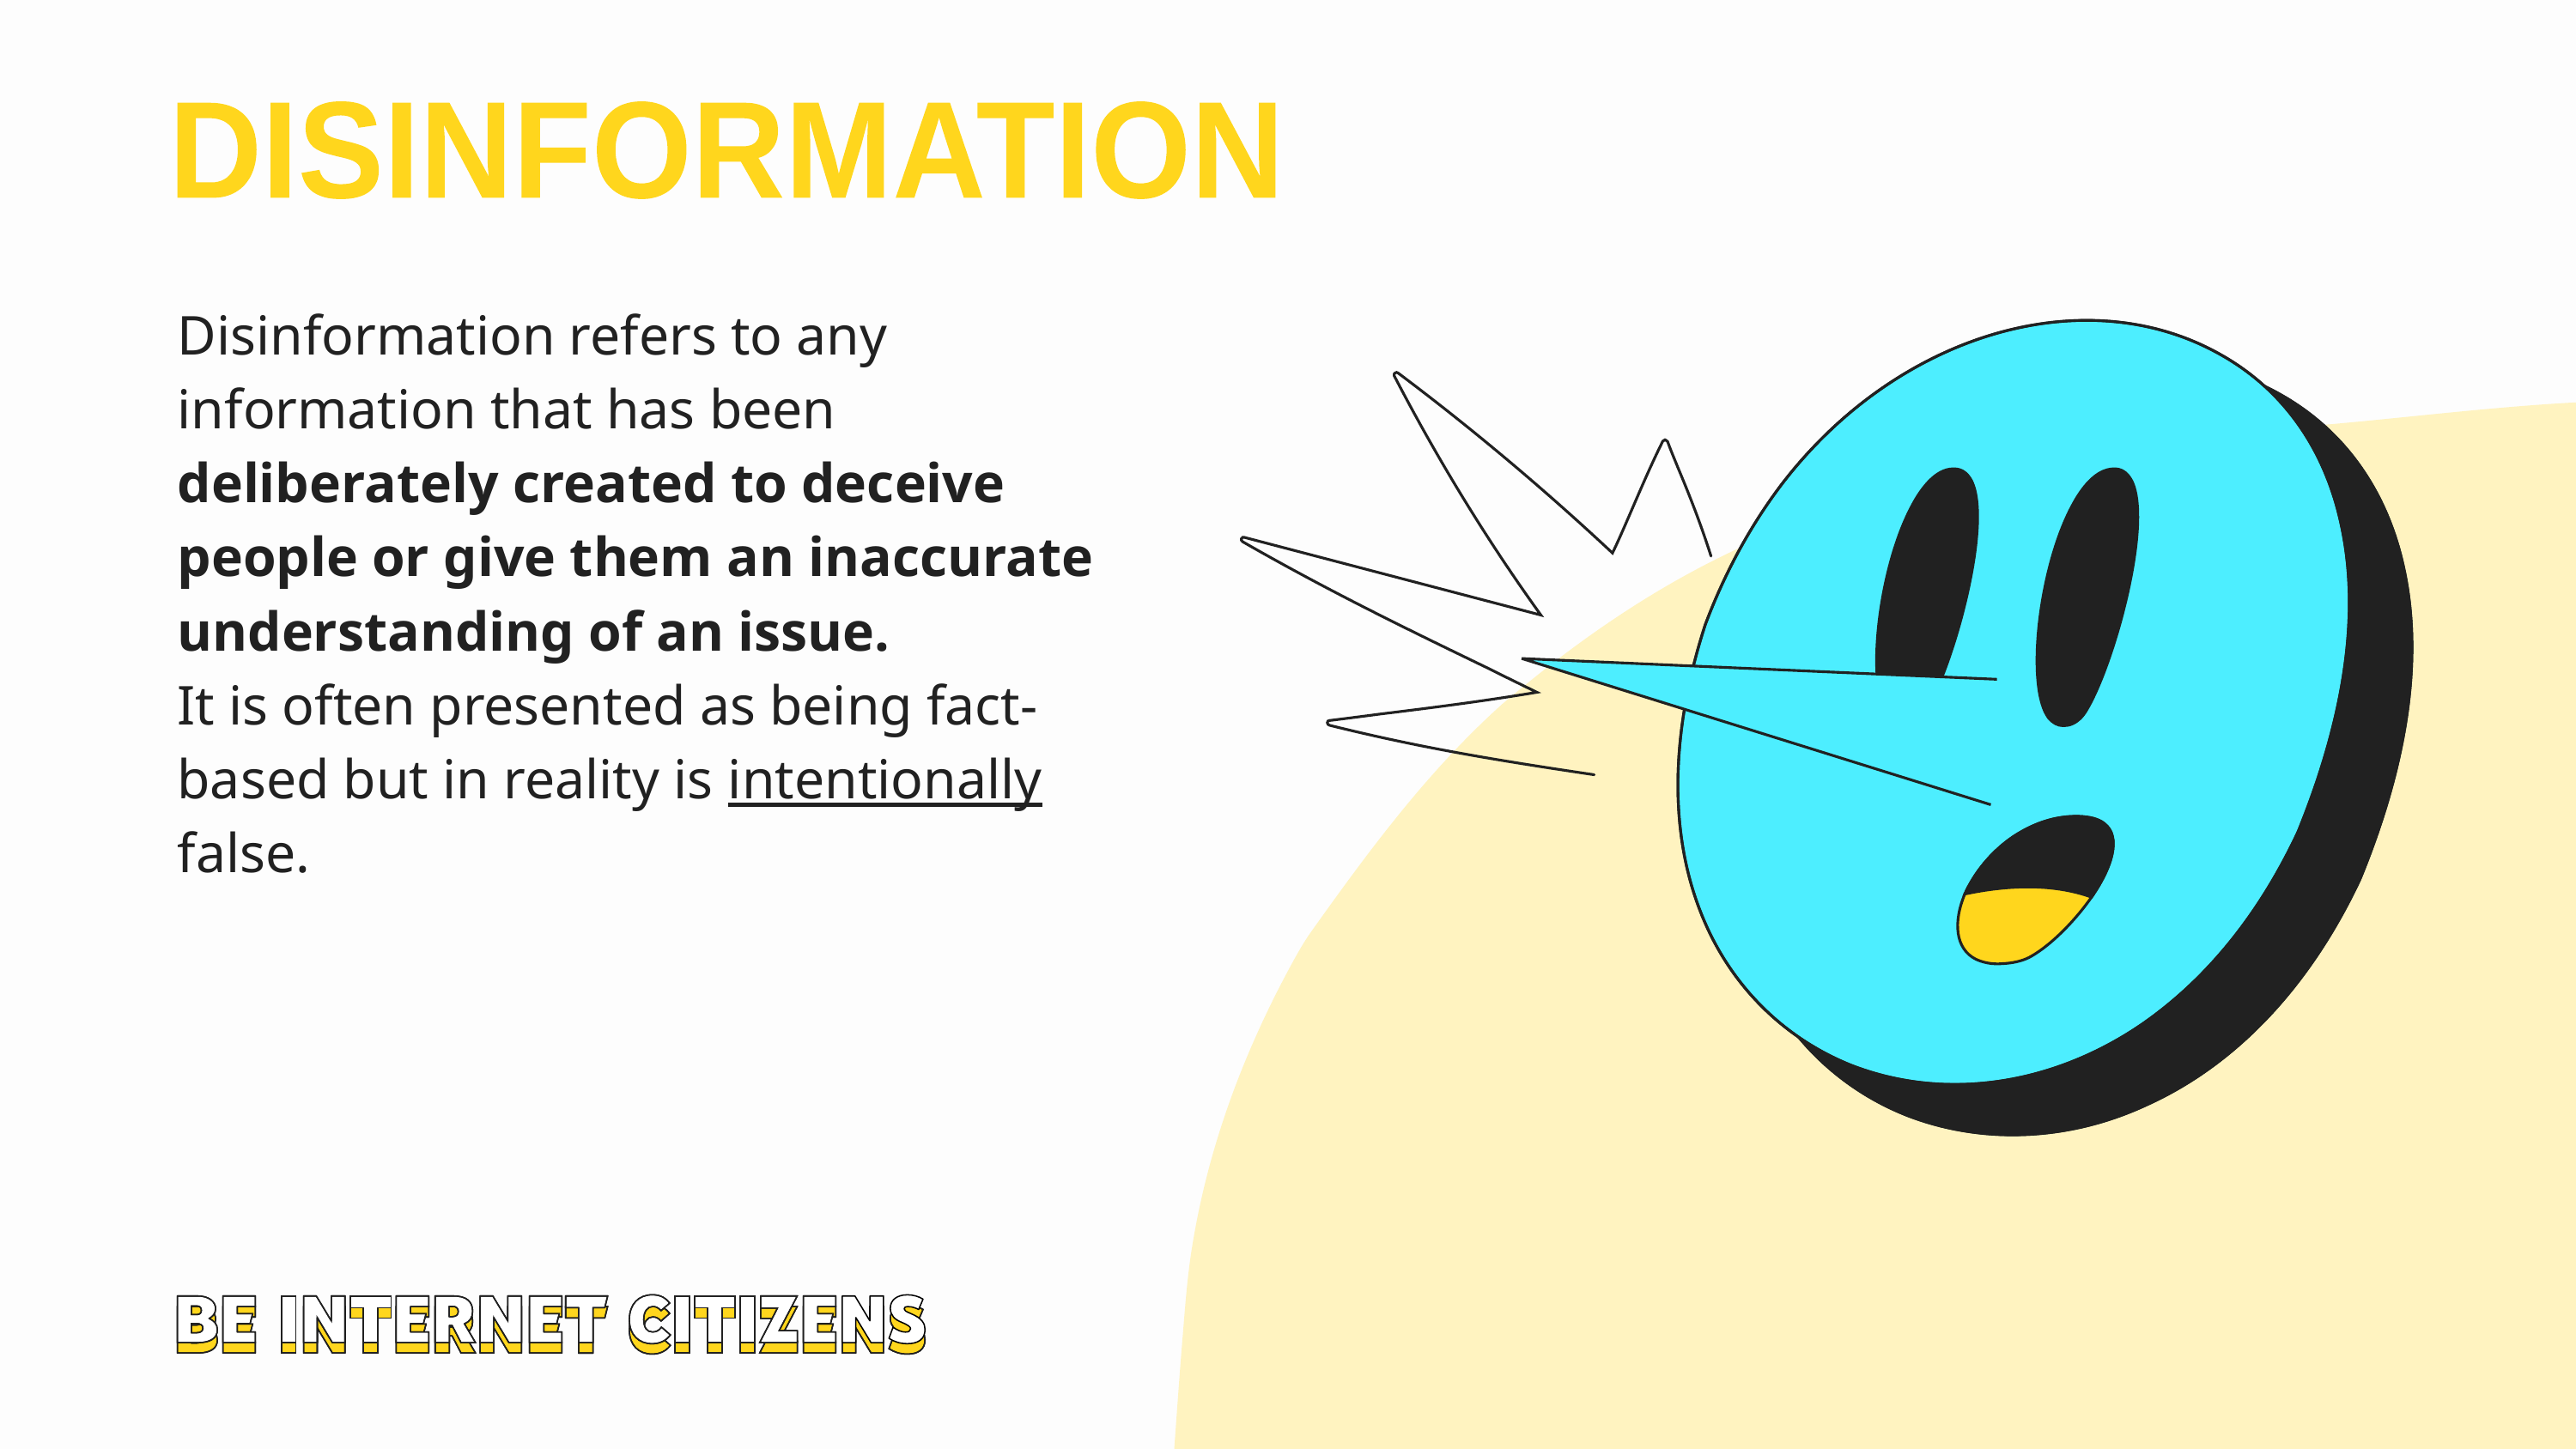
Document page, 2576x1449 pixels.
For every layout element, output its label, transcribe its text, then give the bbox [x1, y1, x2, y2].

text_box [1240, 277, 2424, 1136]
text_box [1174, 402, 2576, 1449]
text_box Disinformation refers to any information that has been deliberately created to deceive people or give them an inaccurate understanding of an issue. It is often presented as being fact-based but in reality is intentionally false. [177, 278, 1172, 896]
